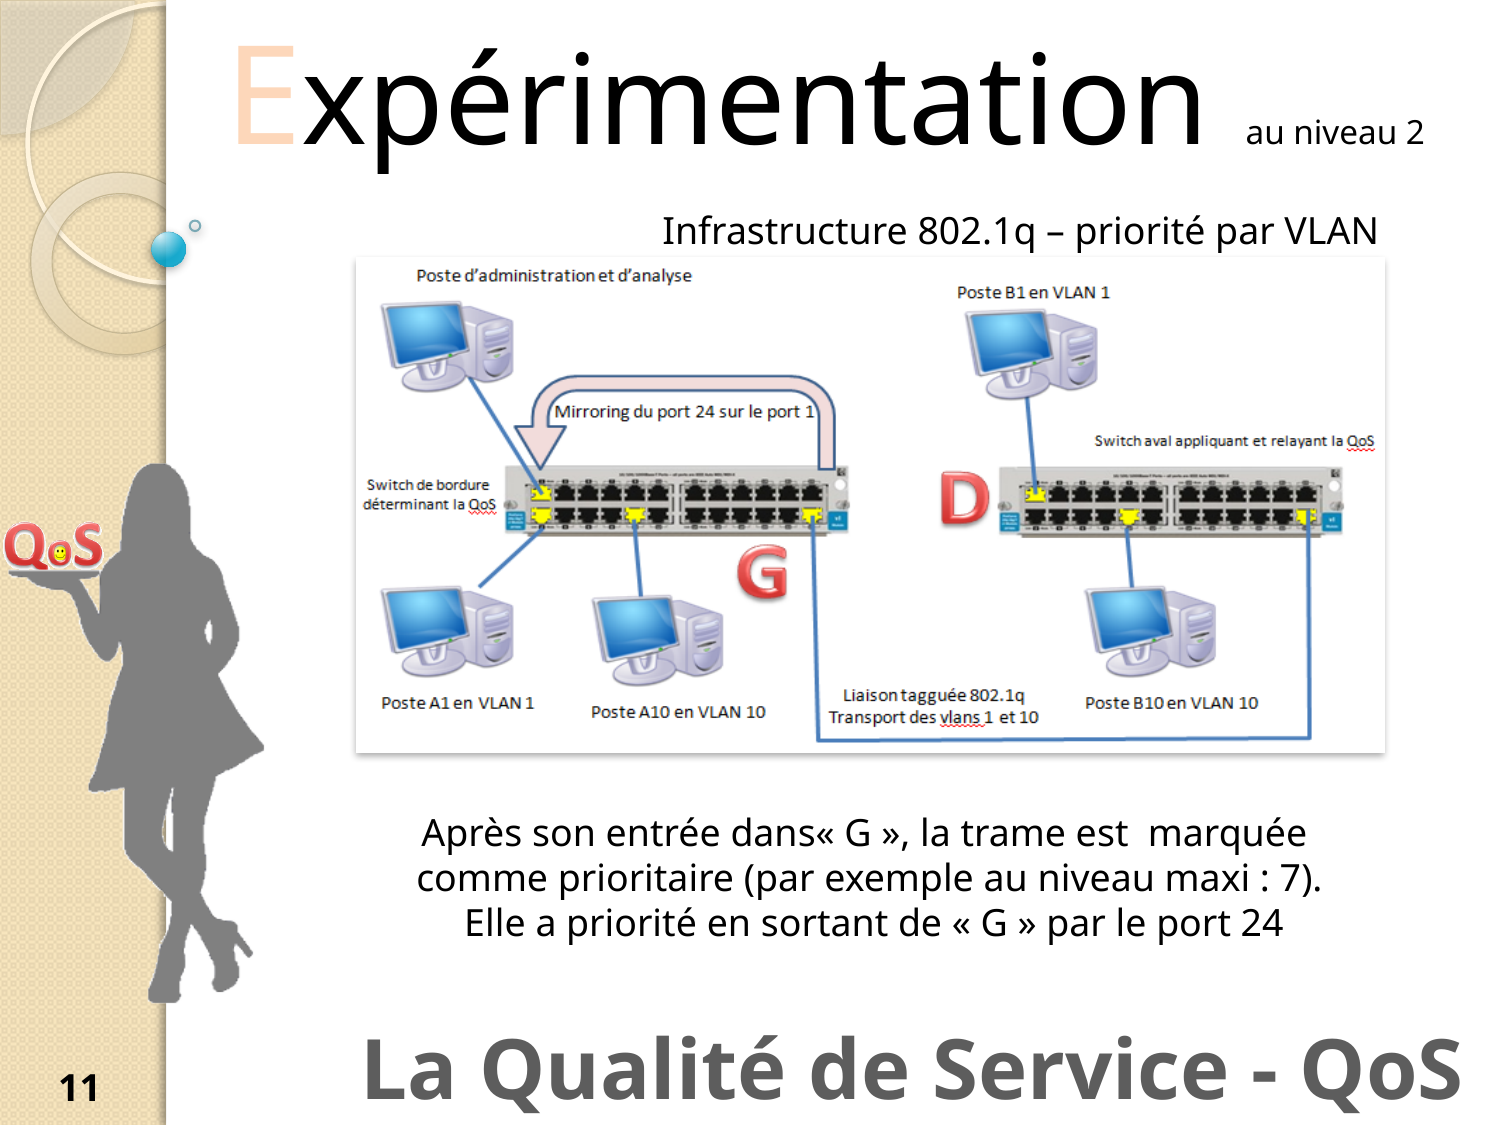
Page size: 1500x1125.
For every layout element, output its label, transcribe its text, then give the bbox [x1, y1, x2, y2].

text_box Expérimentation au niveau 2 [210, 0, 1441, 180]
text_box Infrastructure 802.1q – priorité par VLAN [647, 199, 1395, 260]
picture [2, 462, 266, 1005]
text_box Après son entrée dans« G », la trame est marquée comme prioritaire (par exemple au niveau maxi : 7). Elle a priorité en sortant de « G » par le port 24 [376, 801, 1363, 952]
picture [356, 257, 1385, 753]
